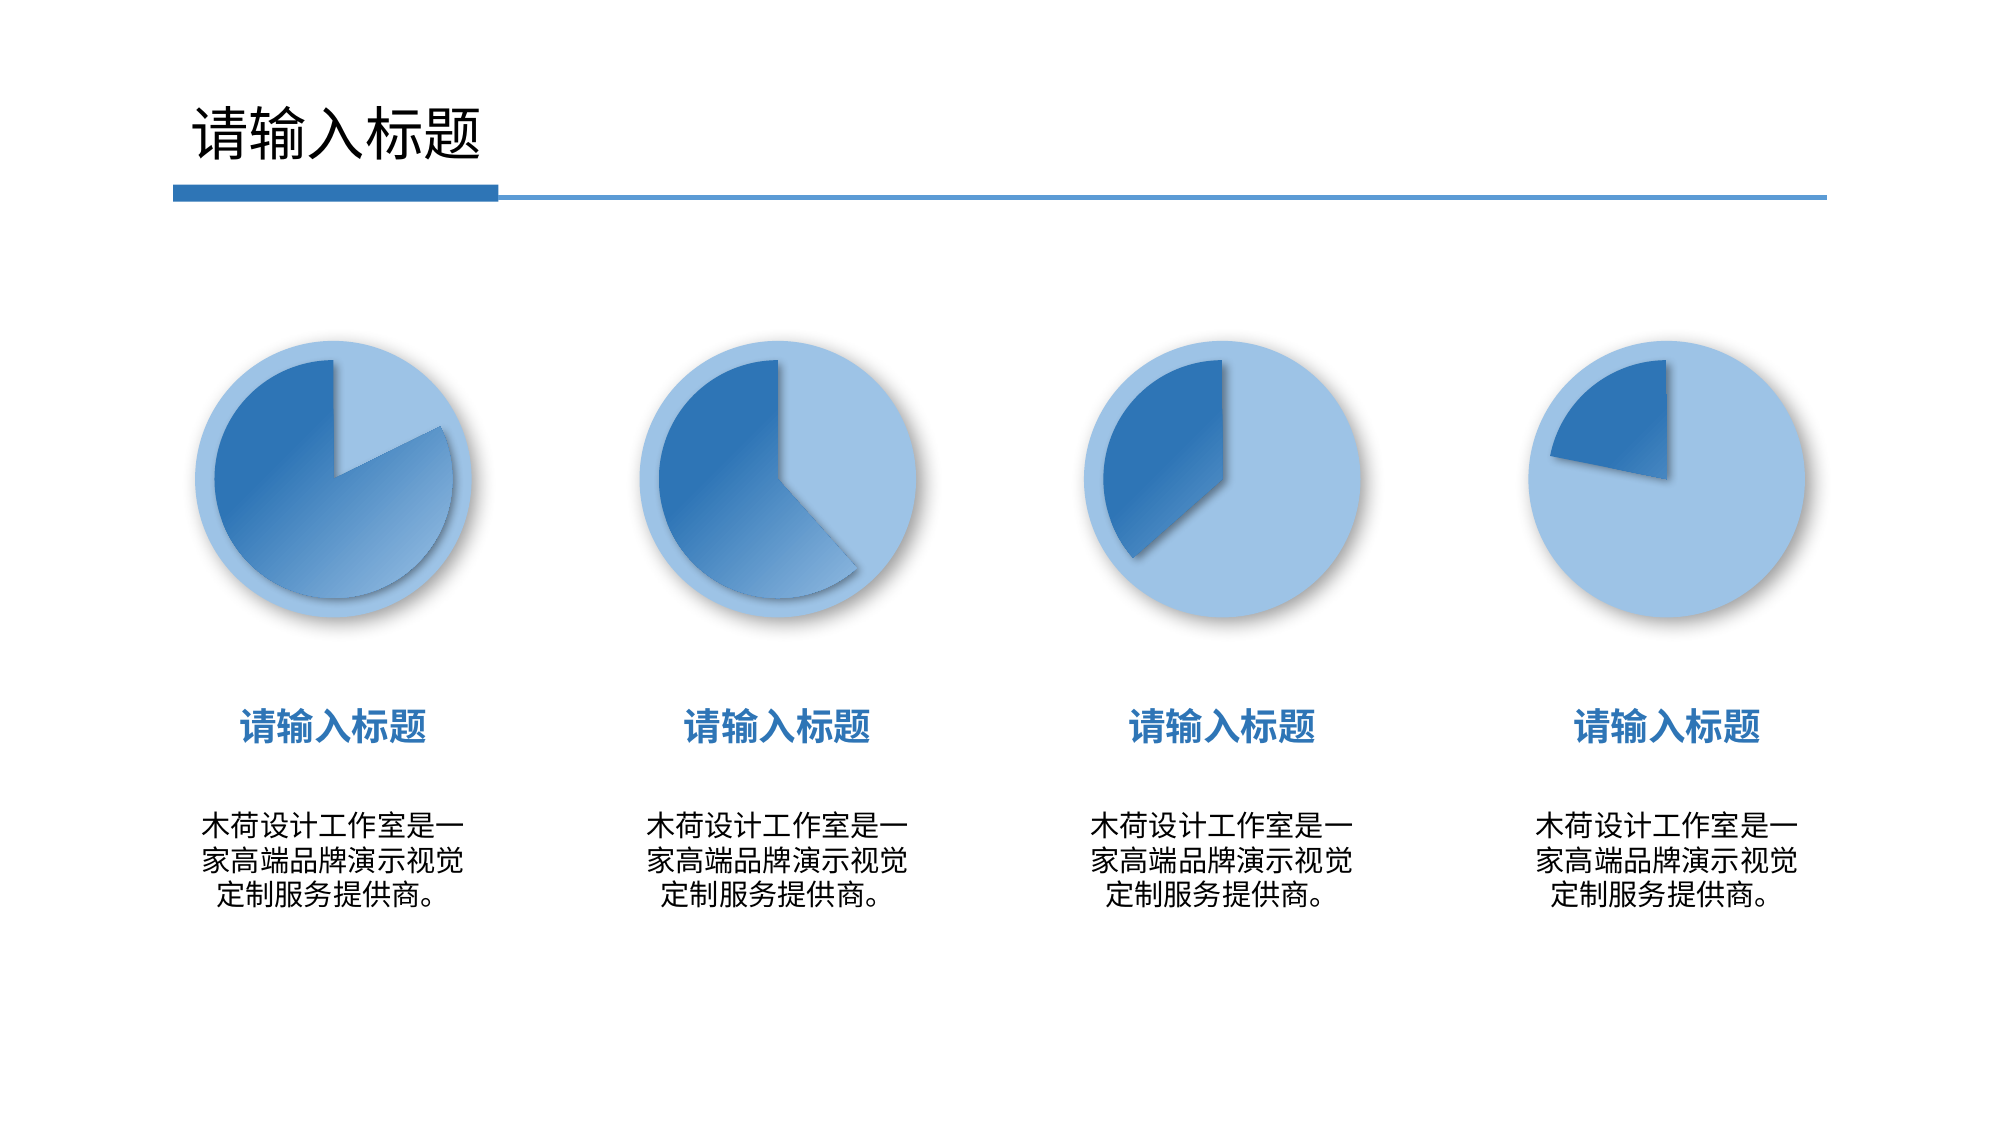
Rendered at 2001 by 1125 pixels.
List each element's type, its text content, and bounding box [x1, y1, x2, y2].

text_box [1516, 696, 1819, 921]
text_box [1528, 340, 1805, 618]
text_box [195, 340, 472, 618]
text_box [182, 696, 485, 921]
text_box 请输入标题 [175, 90, 497, 175]
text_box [1083, 340, 1361, 618]
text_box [173, 184, 1827, 202]
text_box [639, 340, 917, 618]
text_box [626, 696, 929, 921]
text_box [1071, 696, 1374, 921]
